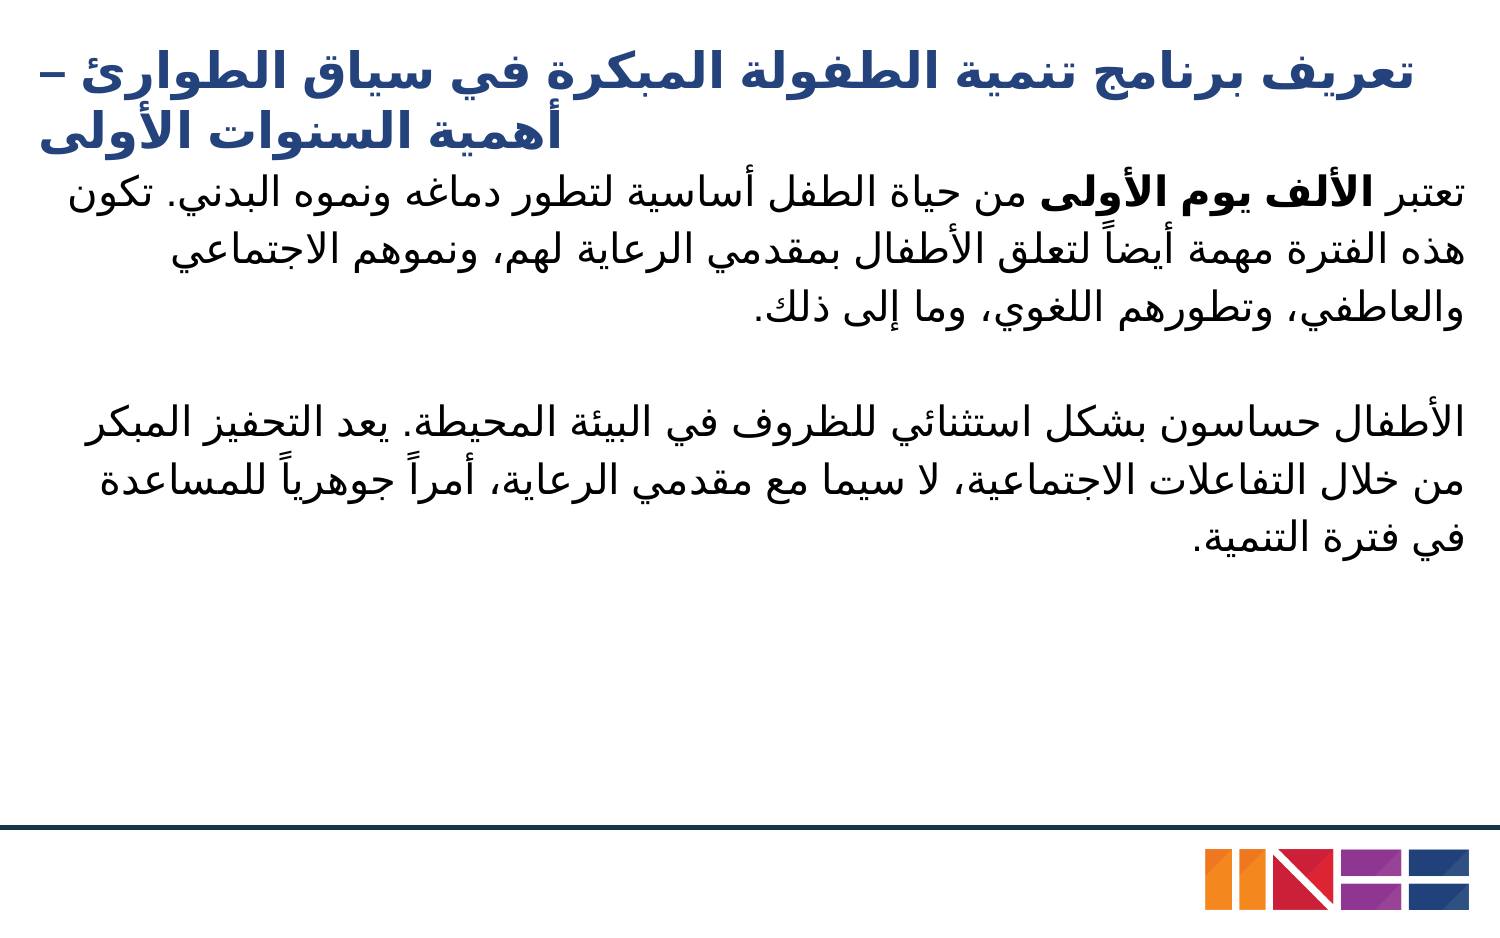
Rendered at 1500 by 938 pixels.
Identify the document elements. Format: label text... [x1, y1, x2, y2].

title تعريف برنامج تنمية الطفولة المبكرة في سياق الطوارئ – أهمية السنوات الأولى [23, 23, 1479, 121]
picture [1205, 849, 1469, 910]
text_box تعتبر الألف يوم الأولى من حياة الطفل أساسية لتطور دماغه ونموه البدني. تكون هذه الفترة مهمة أيضاً لتعلق الأطفال بمقدمي الرعاية لهم، ونموهم الاجتماعي والعاطفي، وتطورهم اللغوي، وما إلى ذلك. الأطفال حساسون بشكل استثنائي للظروف في البيئة المحيطة. يعد التحفيز المبكر من خلال التفاعلات الاجتماعية، لا سيما مع مقدمي الرعاية، أمراً جوهرياً للمساعدة في فترة التنمية. [23, 151, 1479, 797]
